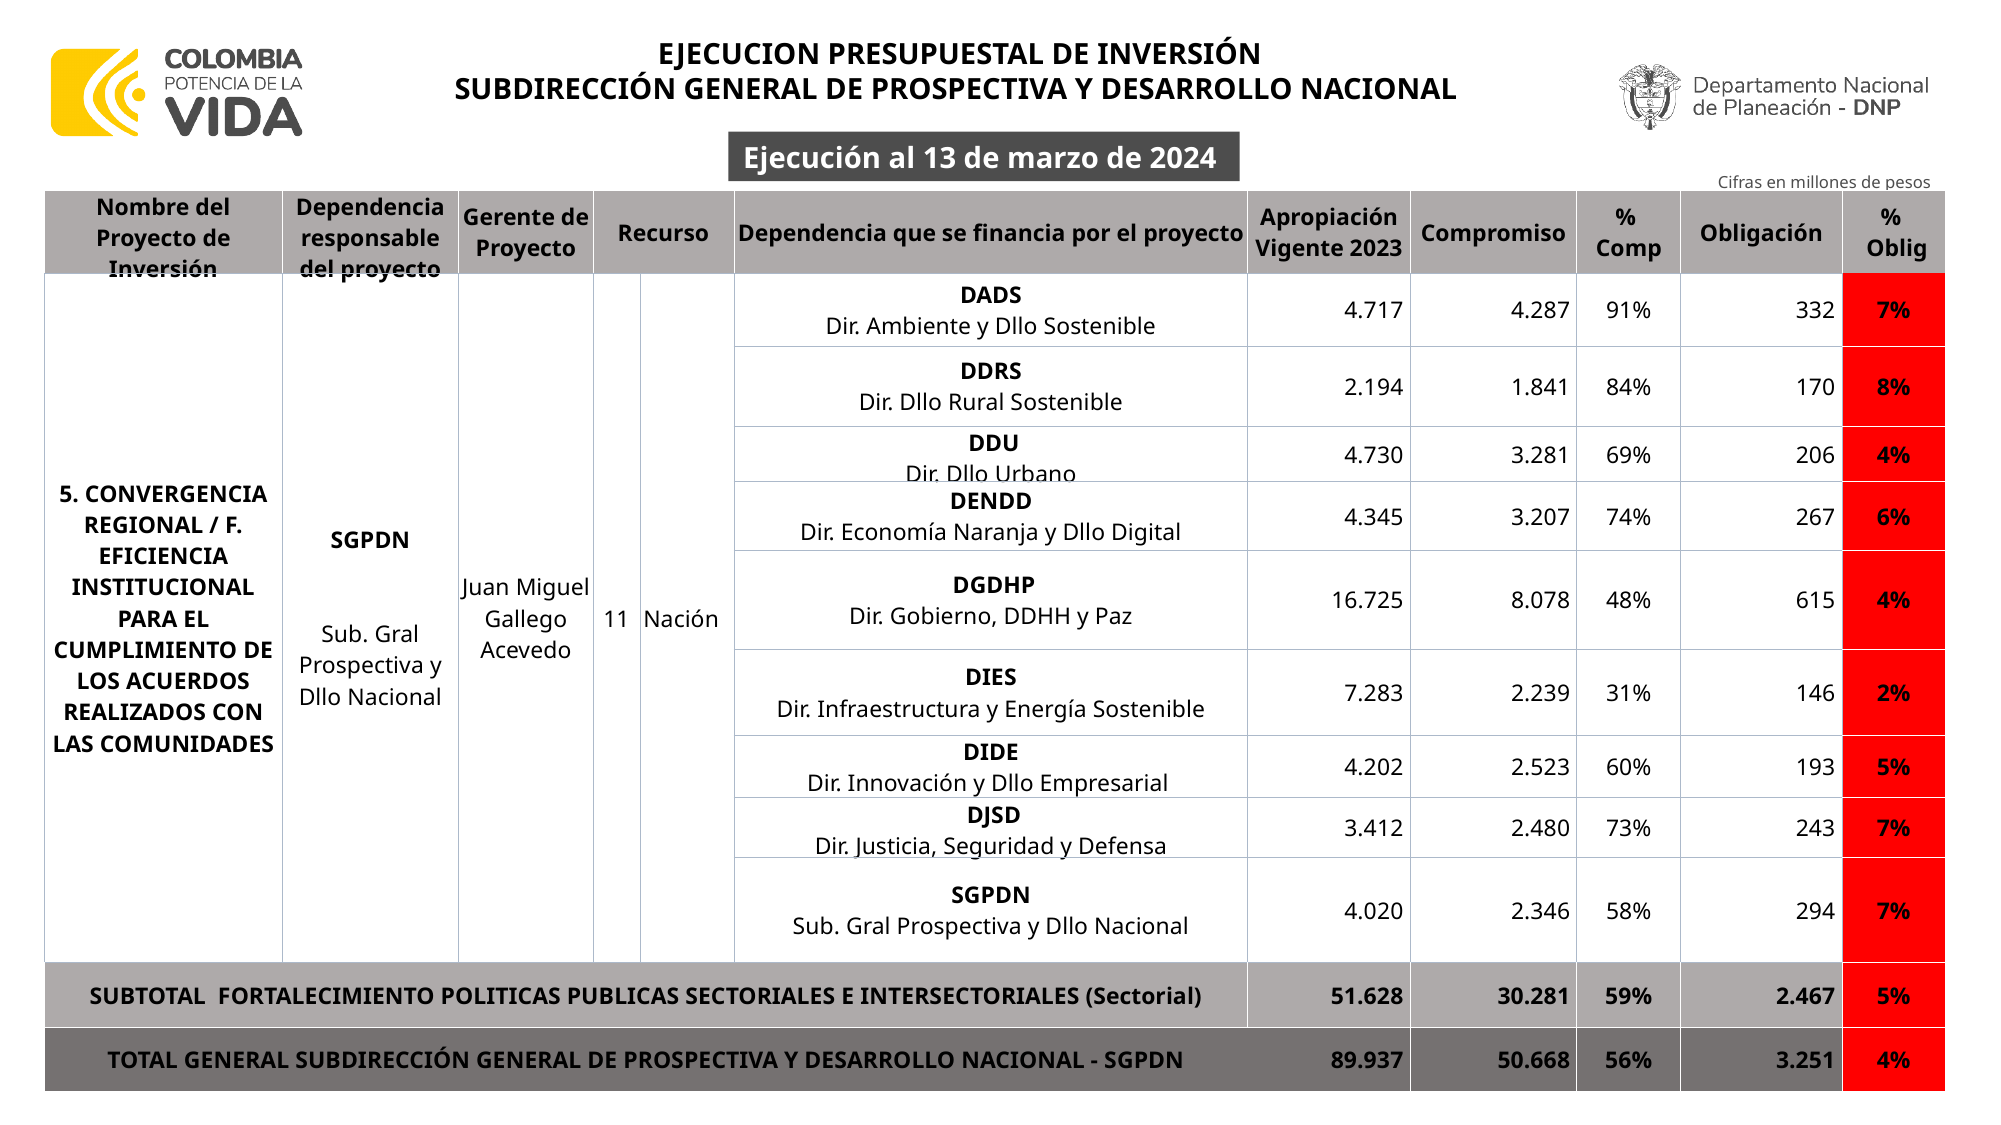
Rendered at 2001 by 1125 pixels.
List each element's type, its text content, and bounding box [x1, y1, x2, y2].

table_cell 2.467 [1681, 963, 1842, 1027]
text_box EJECUCION PRESUPUESTAL DE INVERSIÓN SUBDIRECCIÓN GENERAL DE PROSPECTIVA Y DESARROLLO NACIONAL [322, 28, 1598, 113]
table_cell 16.725 [1248, 551, 1410, 649]
table_cell DGDHP Dir. Gobierno, DDHH y Paz [735, 551, 1247, 649]
table_cell 146 [1681, 650, 1842, 735]
table_cell 11 [594, 274, 640, 962]
text_box Ejecución al 13 de marzo de 2024 [728, 131, 1240, 182]
table_cell 7.283 [1248, 650, 1410, 735]
table_cell 294 [1681, 858, 1842, 962]
table_cell 84% [1577, 347, 1680, 426]
table_cell 50.668 [1411, 1028, 1576, 1091]
table_cell 51.628 [1248, 963, 1410, 1027]
table_header Compromiso [1411, 191, 1576, 273]
table_header % Comp [1577, 191, 1680, 273]
table_header Nombre del Proyecto de Inversión [45, 191, 282, 273]
table_cell 3.251 [1681, 1028, 1842, 1091]
table_cell Nación [641, 274, 734, 962]
picture [1557, 0, 1989, 195]
text_box Cifras en millones de pesos [1618, 164, 1946, 190]
table_header Obligación [1681, 191, 1842, 273]
table_cell DENDD Dir. Economía Naranja y Dllo Digital [735, 482, 1247, 550]
table_cell 3.281 [1411, 427, 1576, 481]
table_cell 193 [1681, 736, 1842, 797]
table_cell 2.523 [1411, 736, 1576, 797]
table_cell 8% [1843, 347, 1945, 426]
table_cell 5. CONVERGENCIA REGIONAL / F. EFICIENCIA INSTITUCIONAL PARA EL CUMPLIMIENTO DE LOS ACUERDOS REALIZADOS CON LAS COMUNIDADES [45, 274, 282, 962]
table_cell 31% [1577, 650, 1680, 735]
table_cell 2% [1843, 650, 1945, 735]
table_cell 1.841 [1411, 347, 1576, 426]
table_cell 4% [1843, 1028, 1945, 1091]
table_header Gerente de Proyecto [459, 191, 593, 273]
table_cell 170 [1681, 347, 1842, 426]
table_cell 4.730 [1248, 427, 1410, 481]
table_header Recurso [594, 191, 734, 273]
table_cell 56% [1577, 1028, 1680, 1091]
table_cell 59% [1577, 963, 1680, 1027]
table_cell 30.281 [1411, 963, 1576, 1027]
table_header Apropiación Vigente 2023 [1248, 191, 1410, 273]
table_cell 58% [1577, 858, 1680, 962]
table_cell 267 [1681, 482, 1842, 550]
table_cell 4% [1843, 551, 1945, 649]
table_cell 6% [1843, 482, 1945, 550]
table_cell 4% [1843, 427, 1945, 481]
table_cell 2.194 [1248, 347, 1410, 426]
table_cell 69% [1577, 427, 1680, 481]
table_cell 4.202 [1248, 736, 1410, 797]
picture [11, 9, 342, 176]
table_cell 332 [1681, 274, 1842, 346]
table_cell 4.717 [1248, 274, 1410, 346]
table_cell 2.480 [1411, 798, 1576, 857]
table_cell SGPDN Sub. Gral Prospectiva y Dllo Nacional [283, 274, 458, 962]
table_cell 89.937 [1248, 1028, 1410, 1091]
table_cell 7% [1843, 798, 1945, 857]
table_cell 73% [1577, 798, 1680, 857]
table_cell SGPDN Sub. Gral Prospectiva y Dllo Nacional [735, 858, 1247, 962]
table_cell 48% [1577, 551, 1680, 649]
table_cell 4.020 [1248, 858, 1410, 962]
table_cell 243 [1681, 798, 1842, 857]
table_cell SUBTOTAL FORTALECIMIENTO POLITICAS PUBLICAS SECTORIALES E INTERSECTORIALES (Sectorial) [45, 963, 1247, 1027]
table_cell 5% [1843, 736, 1945, 797]
table_cell 3.207 [1411, 482, 1576, 550]
table_cell DIES Dir. Infraestructura y Energía Sostenible [735, 650, 1247, 735]
table_header Dependencia que se financia por el proyecto [735, 191, 1247, 273]
table_cell 4.345 [1248, 482, 1410, 550]
table_cell 3.412 [1248, 798, 1410, 857]
table_cell 5% [1843, 963, 1945, 1027]
table_cell 615 [1681, 551, 1842, 649]
table_cell DDRS Dir. Dllo Rural Sostenible [735, 347, 1247, 426]
table_cell DIDE Dir. Innovación y Dllo Empresarial [735, 736, 1247, 797]
table_cell 91% [1577, 274, 1680, 346]
table_cell 4.287 [1411, 274, 1576, 346]
table_cell 60% [1577, 736, 1680, 797]
table_header % Oblig [1843, 191, 1945, 273]
table_cell 7% [1843, 858, 1945, 962]
table_cell 7% [1843, 273, 1945, 346]
table_cell TOTAL GENERAL SUBDIRECCIÓN GENERAL DE PROSPECTIVA Y DESARROLLO NACIONAL - SGPDN [45, 1028, 1248, 1091]
table_cell DJSD Dir. Justicia, Seguridad y Defensa [735, 798, 1247, 857]
table_cell 74% [1577, 482, 1680, 550]
table_cell 2.346 [1411, 858, 1576, 962]
table_cell 2.239 [1411, 650, 1576, 735]
table_header Dependencia responsable del proyecto [283, 191, 458, 273]
table_cell 206 [1681, 427, 1842, 481]
table_cell Juan Miguel Gallego Acevedo [459, 274, 593, 962]
table_cell DADS Dir. Ambiente y Dllo Sostenible [735, 274, 1247, 346]
table_cell 8.078 [1411, 551, 1576, 649]
table_cell DDU Dir. Dllo Urbano [735, 427, 1247, 481]
